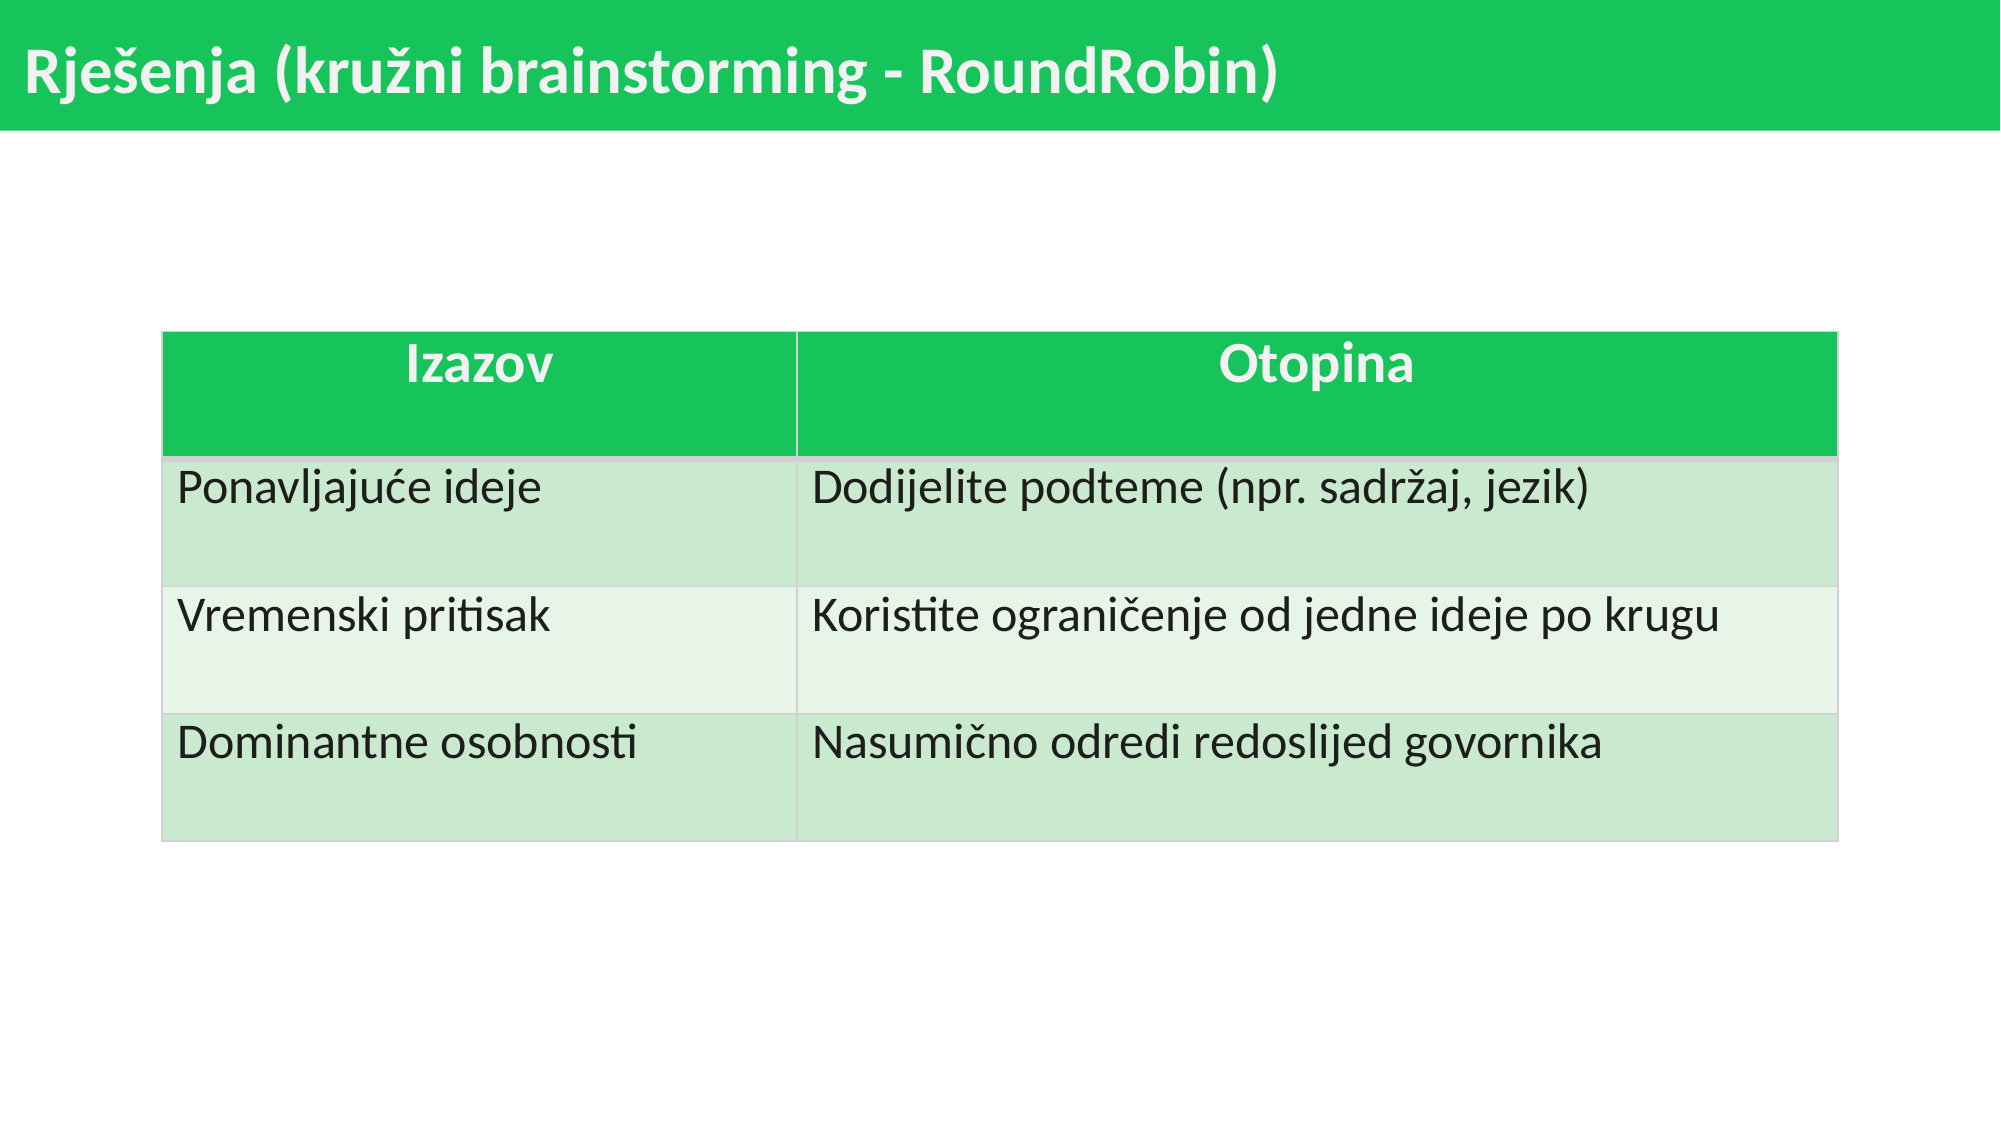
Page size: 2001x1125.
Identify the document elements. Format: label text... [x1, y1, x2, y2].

table_cell Nasumično odredi redoslijed govornika [798, 715, 1837, 840]
table_cell Koristite ograničenje od jedne ideje po krugu [798, 587, 1837, 713]
table_cell Dominantne osobnosti [163, 715, 796, 840]
table_header Izazov [163, 332, 796, 456]
table_cell Ponavljajuće ideje [163, 462, 796, 586]
title Rješenja (kružni brainstorming - RoundRobin) [16, 13, 1976, 131]
table_cell Vremenski pritisak [163, 587, 796, 713]
table_cell Dodijelite podteme (npr. sadržaj, jezik) [798, 462, 1837, 586]
table_header Otopina [798, 332, 1837, 456]
